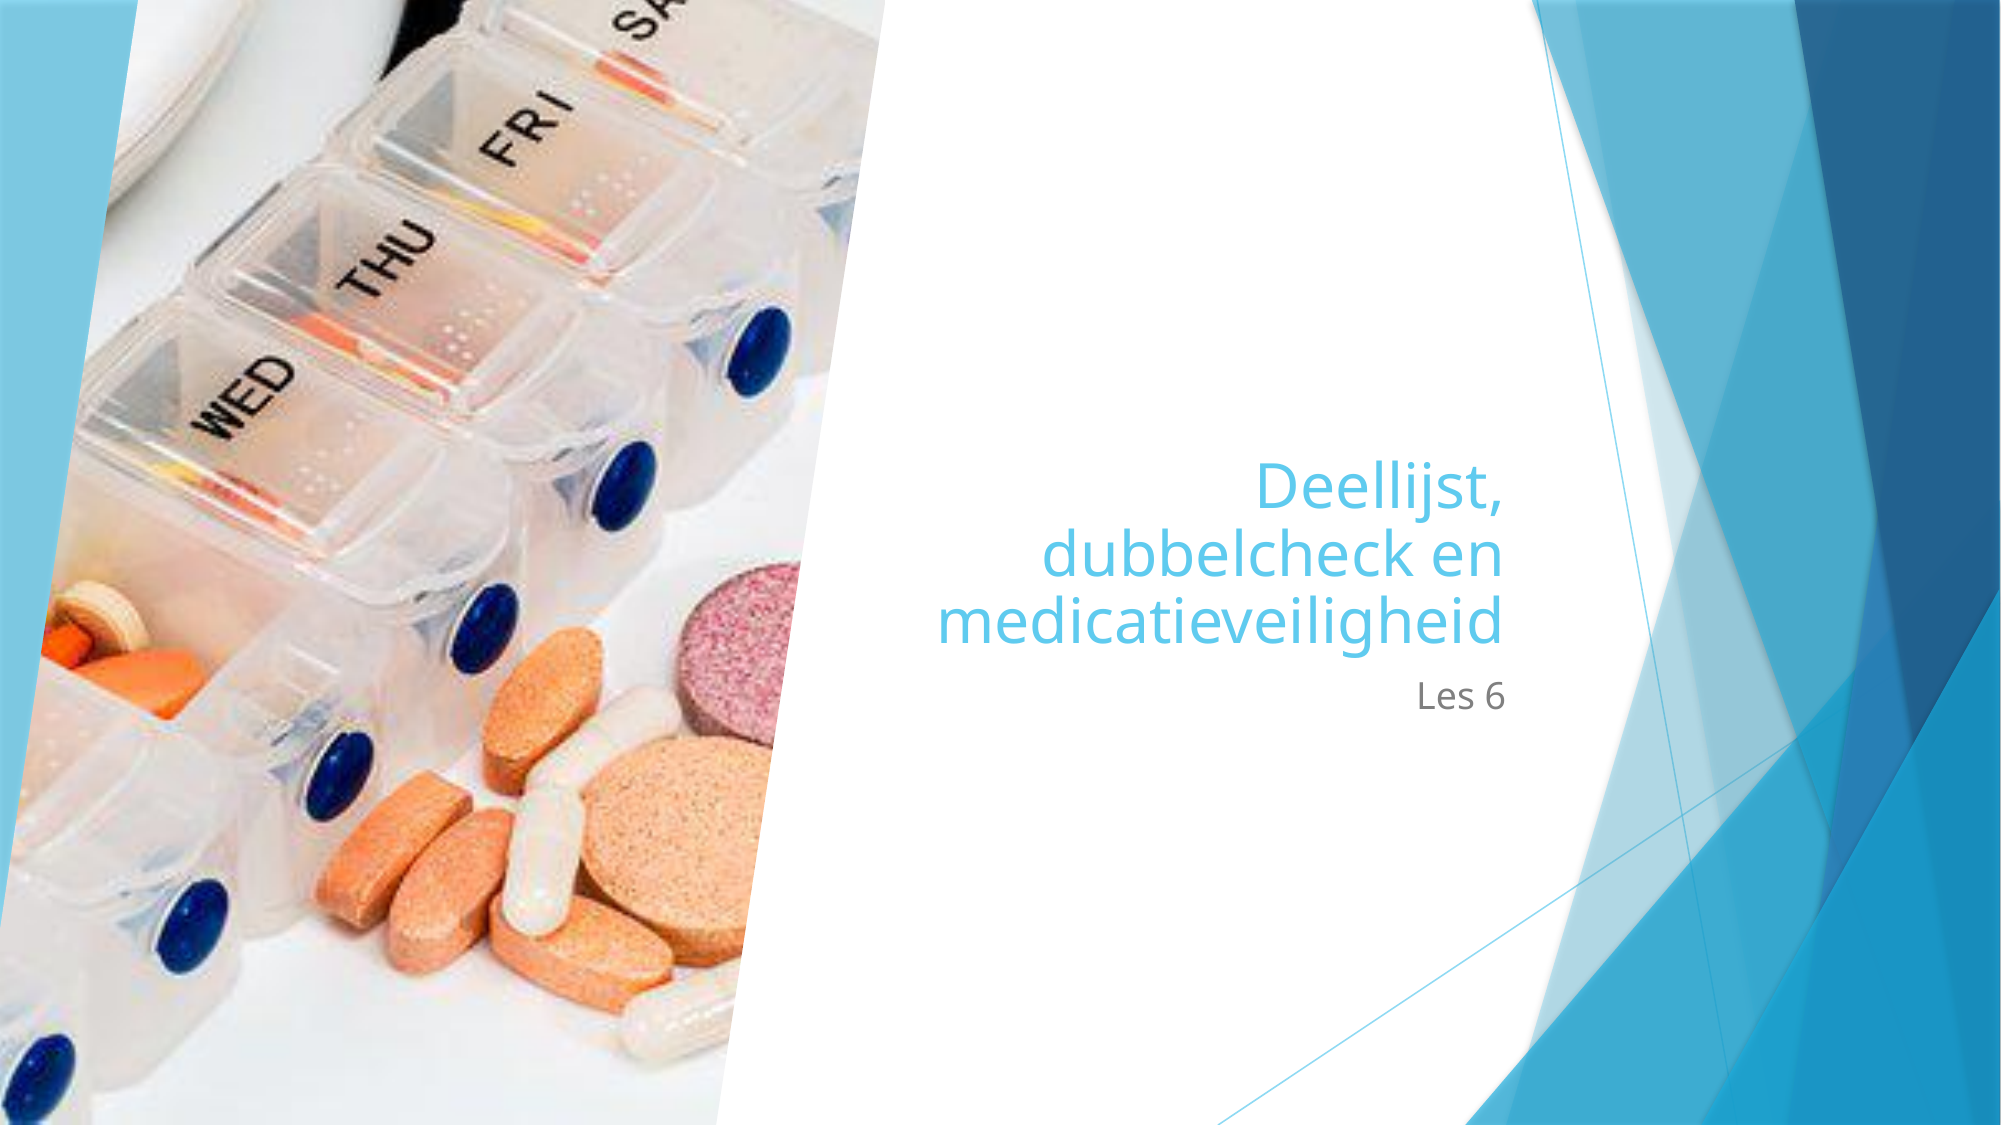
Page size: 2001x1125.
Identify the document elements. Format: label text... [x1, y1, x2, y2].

title Deellijst, dubbelcheck en medicatieveiligheid [890, 275, 1521, 664]
picture [0, 0, 886, 1125]
subtitle Les 6 [890, 664, 1522, 845]
